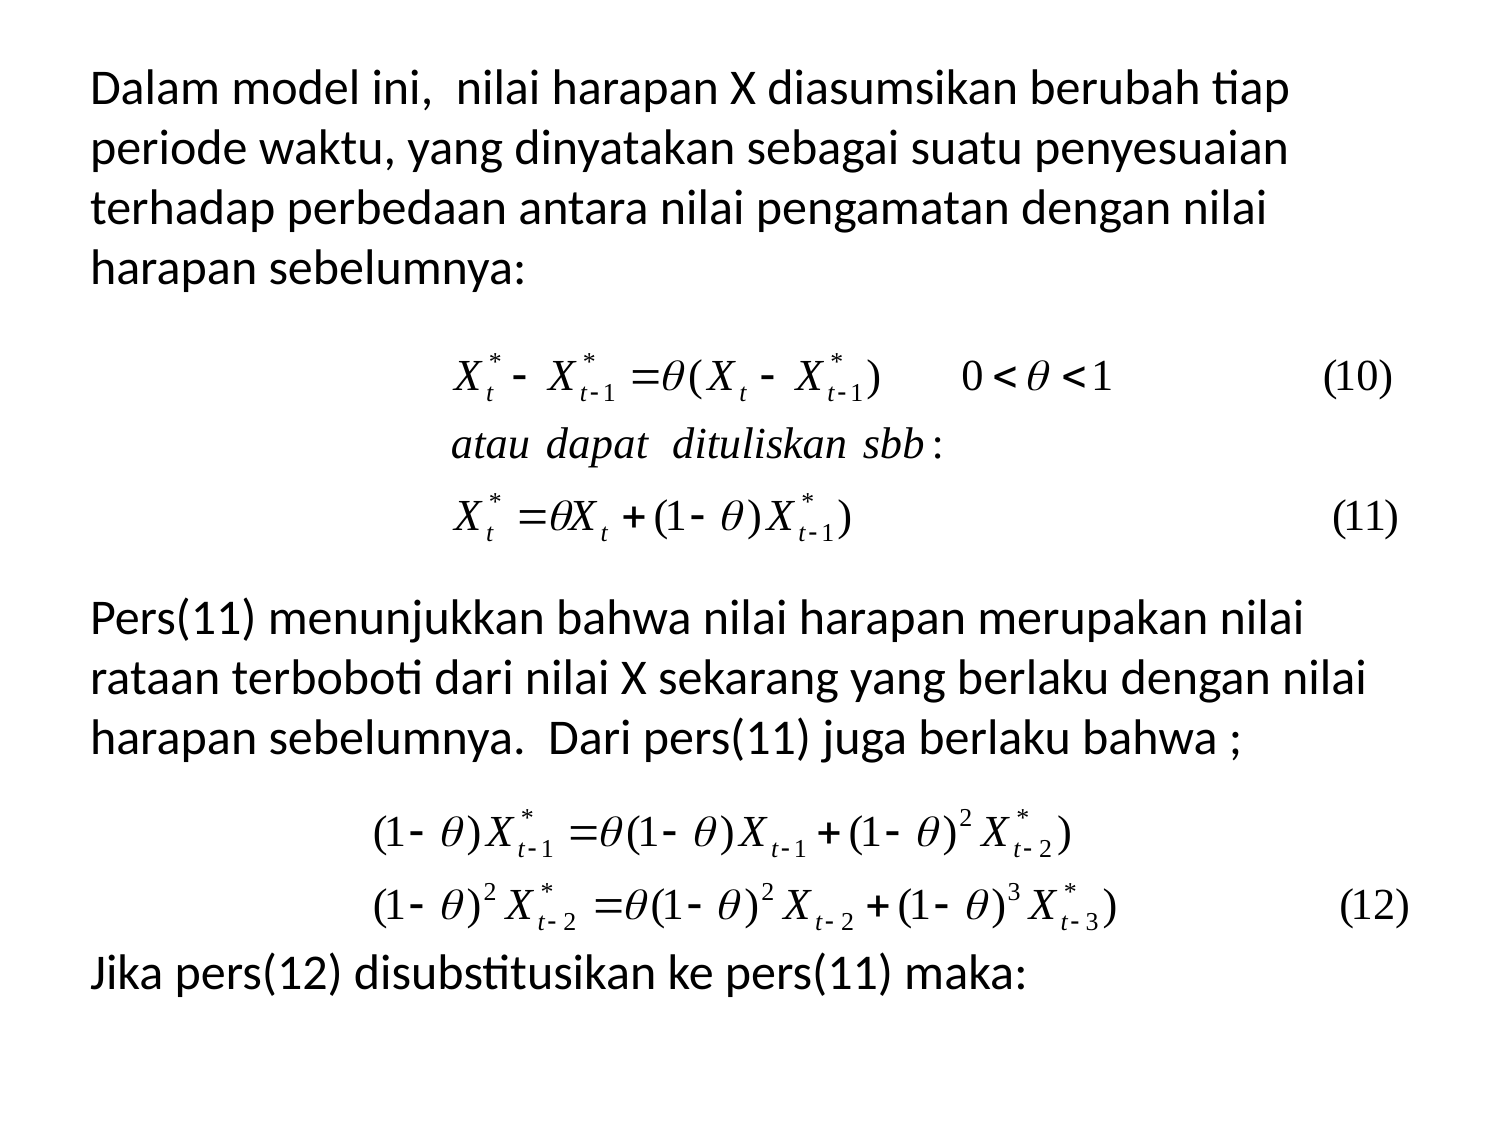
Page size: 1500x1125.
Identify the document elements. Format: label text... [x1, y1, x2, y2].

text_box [443, 343, 1407, 551]
list Dalam model ini, nilai harapan X diasumsikan berubah tiap periode waktu, yang dinyatakan sebagai suatu penyesuaian terhadap perbedaan antara nilai pengamatan dengan nilai harapan sebelumnya: Pers(11) menunjukkan bahwa nilai harapan merupakan nilai rataan terboboti dari nilai X sekarang yang berlaku dengan nilai harapan sebelumnya. Dari pers(11) juga berlaku bahwa ; Jika pers(12) disubstitusikan ke pers(11) maka: [75, 46, 1425, 1079]
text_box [366, 798, 1419, 940]
